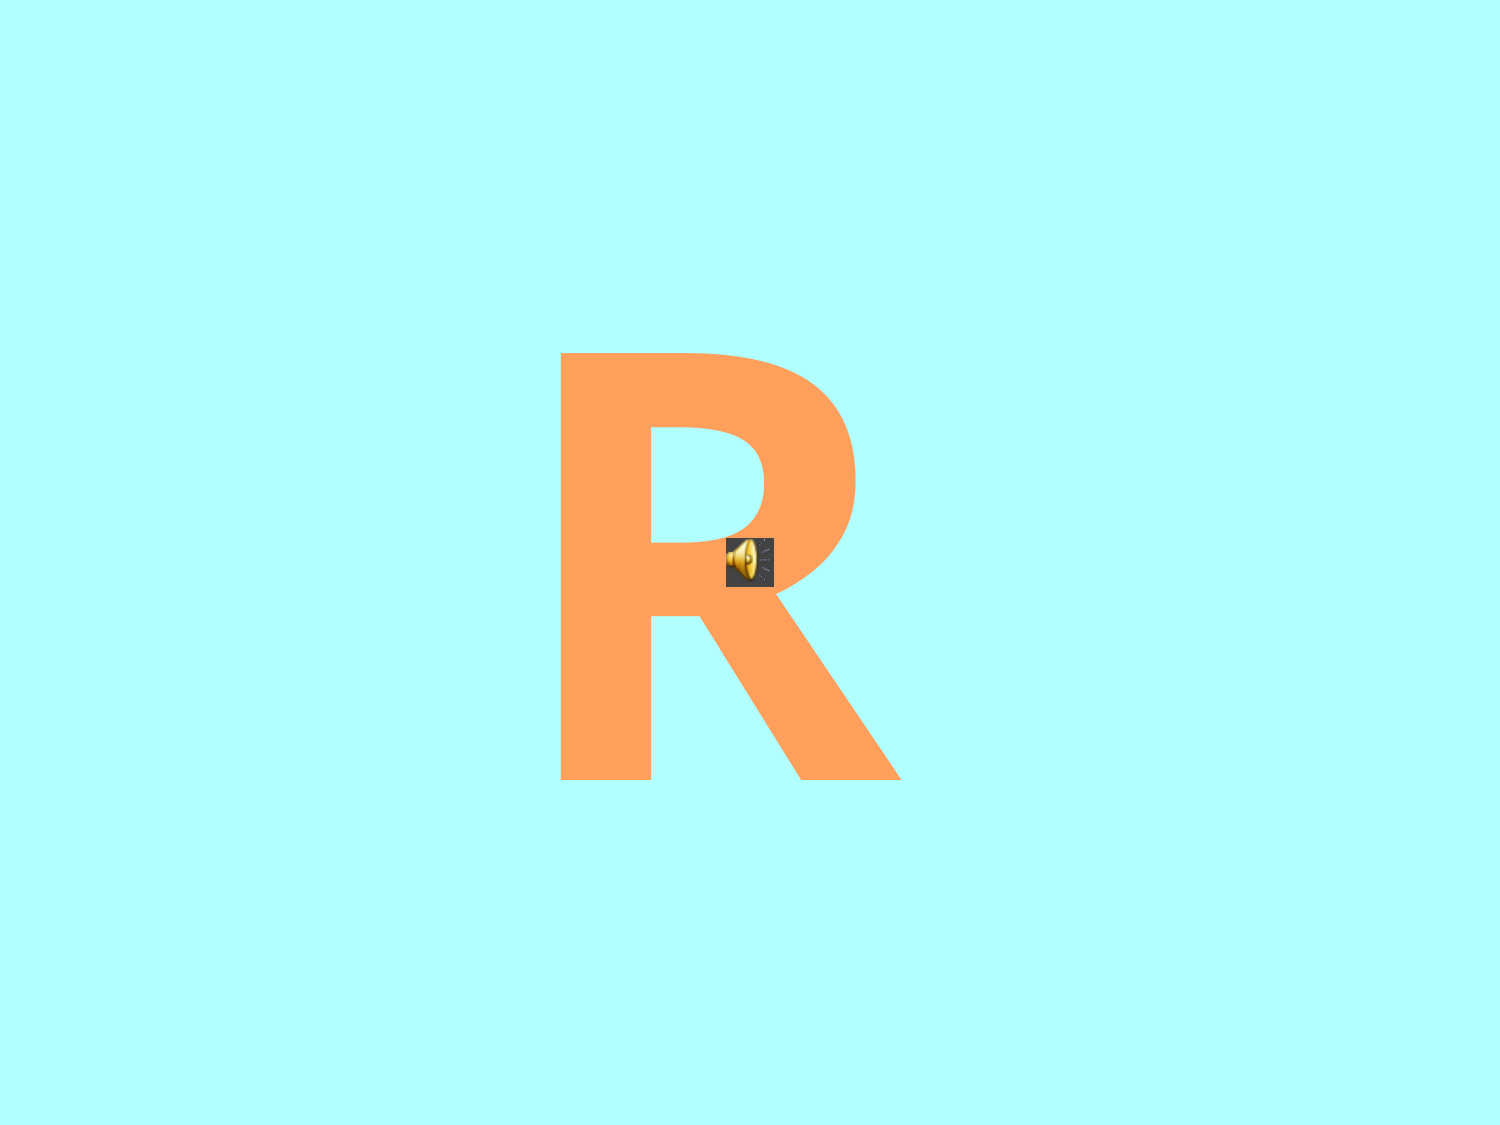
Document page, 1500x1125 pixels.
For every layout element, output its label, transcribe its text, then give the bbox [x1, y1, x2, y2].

picture [724, 537, 776, 588]
text_box R [492, 174, 917, 908]
